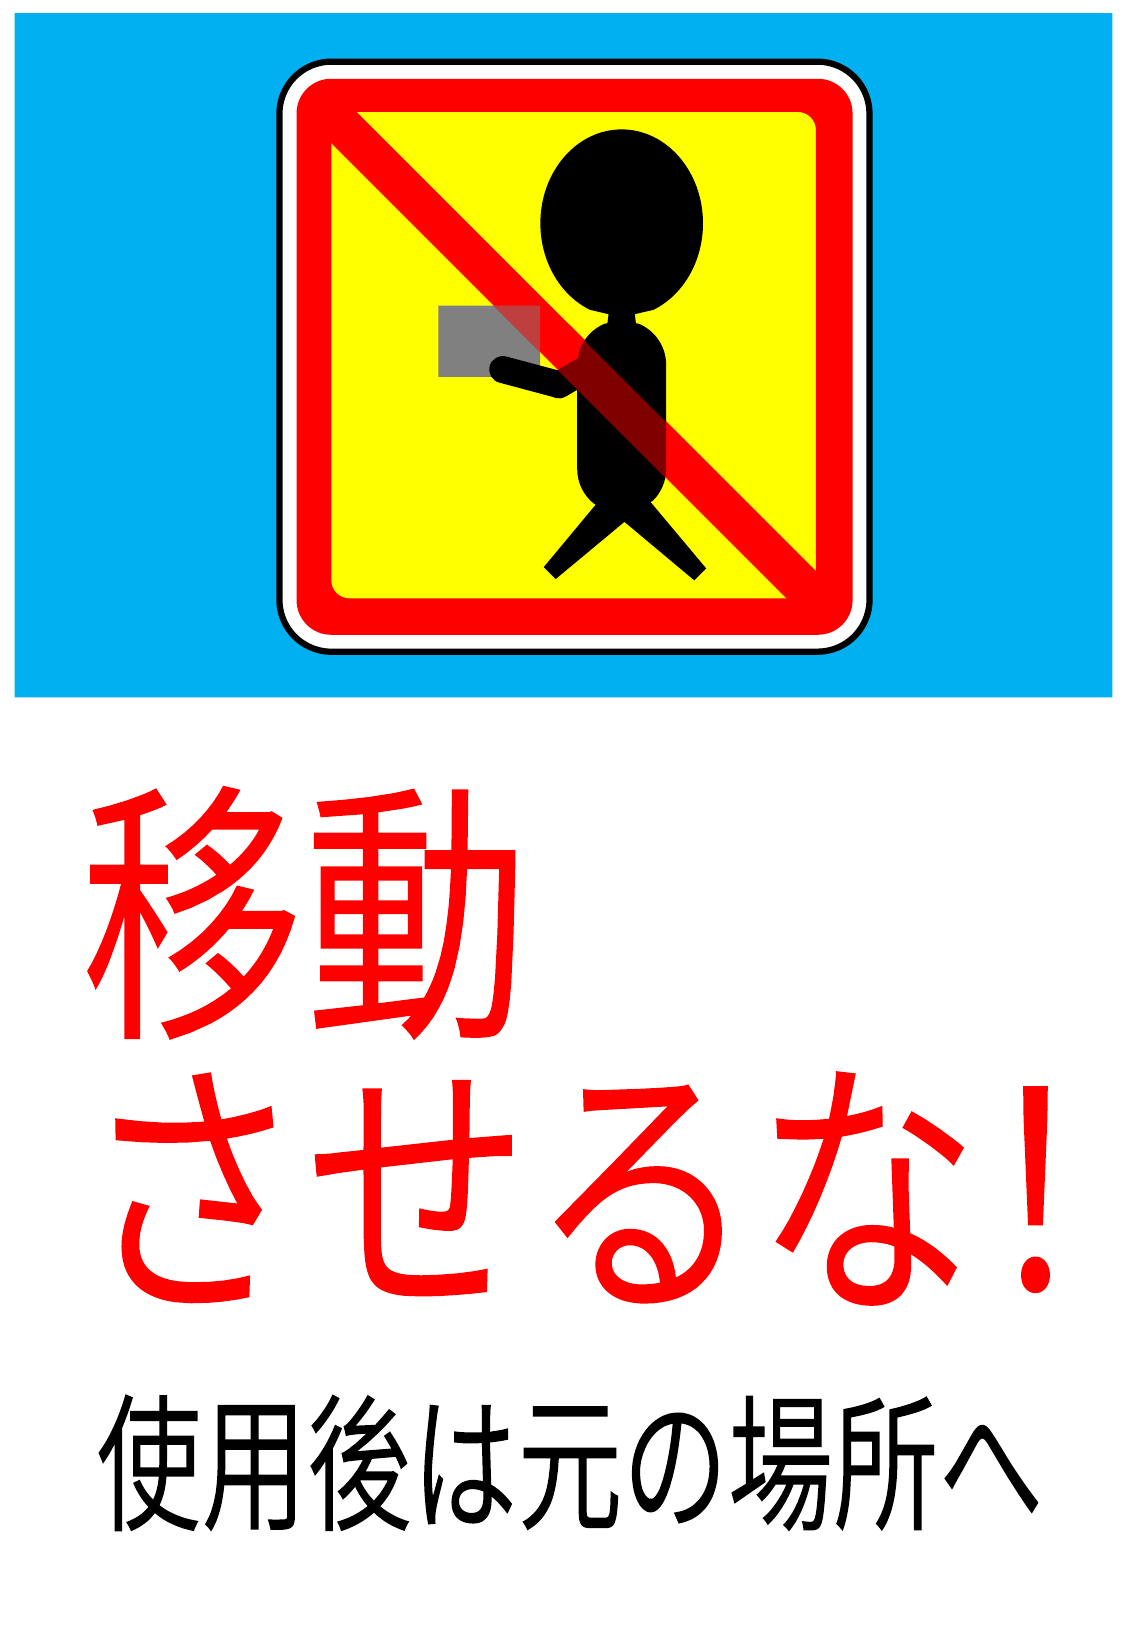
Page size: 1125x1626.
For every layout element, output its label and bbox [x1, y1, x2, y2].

text_box [12, 11, 1115, 700]
text_box [279, 61, 870, 652]
